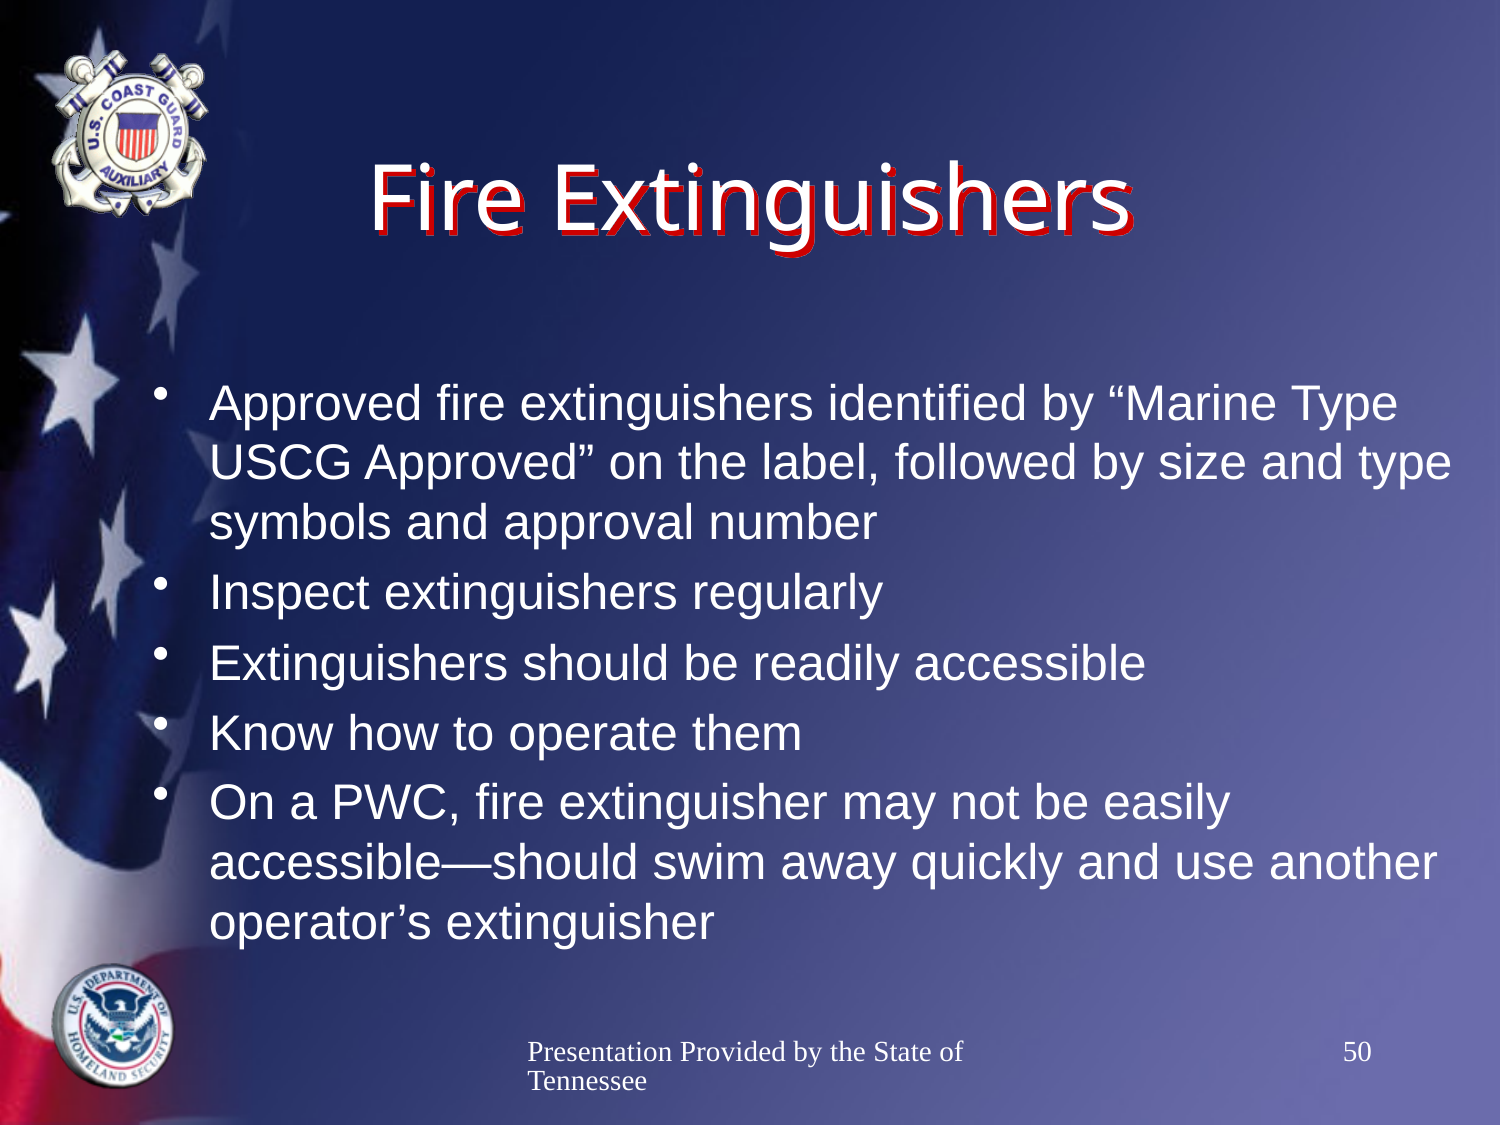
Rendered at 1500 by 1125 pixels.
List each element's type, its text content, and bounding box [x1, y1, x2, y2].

title Fire Extinguishers [112, 99, 1388, 288]
footer Presentation Provided by the State of Tennessee [512, 1025, 988, 1100]
list Approved fire extinguishers identified by “Marine Type USCG Approved” on the label, followed by size and type symbols and approval number Inspect extinguishers regularly Extinguishers should be readily accessible Know how to operate them On a PWC, fire extinguisher may not be easily accessible—should swim away quickly and use another operator’s extinguisher [137, 362, 1488, 1125]
picture [0, 0, 1500, 1125]
slide_number 50 [1074, 1025, 1388, 1100]
